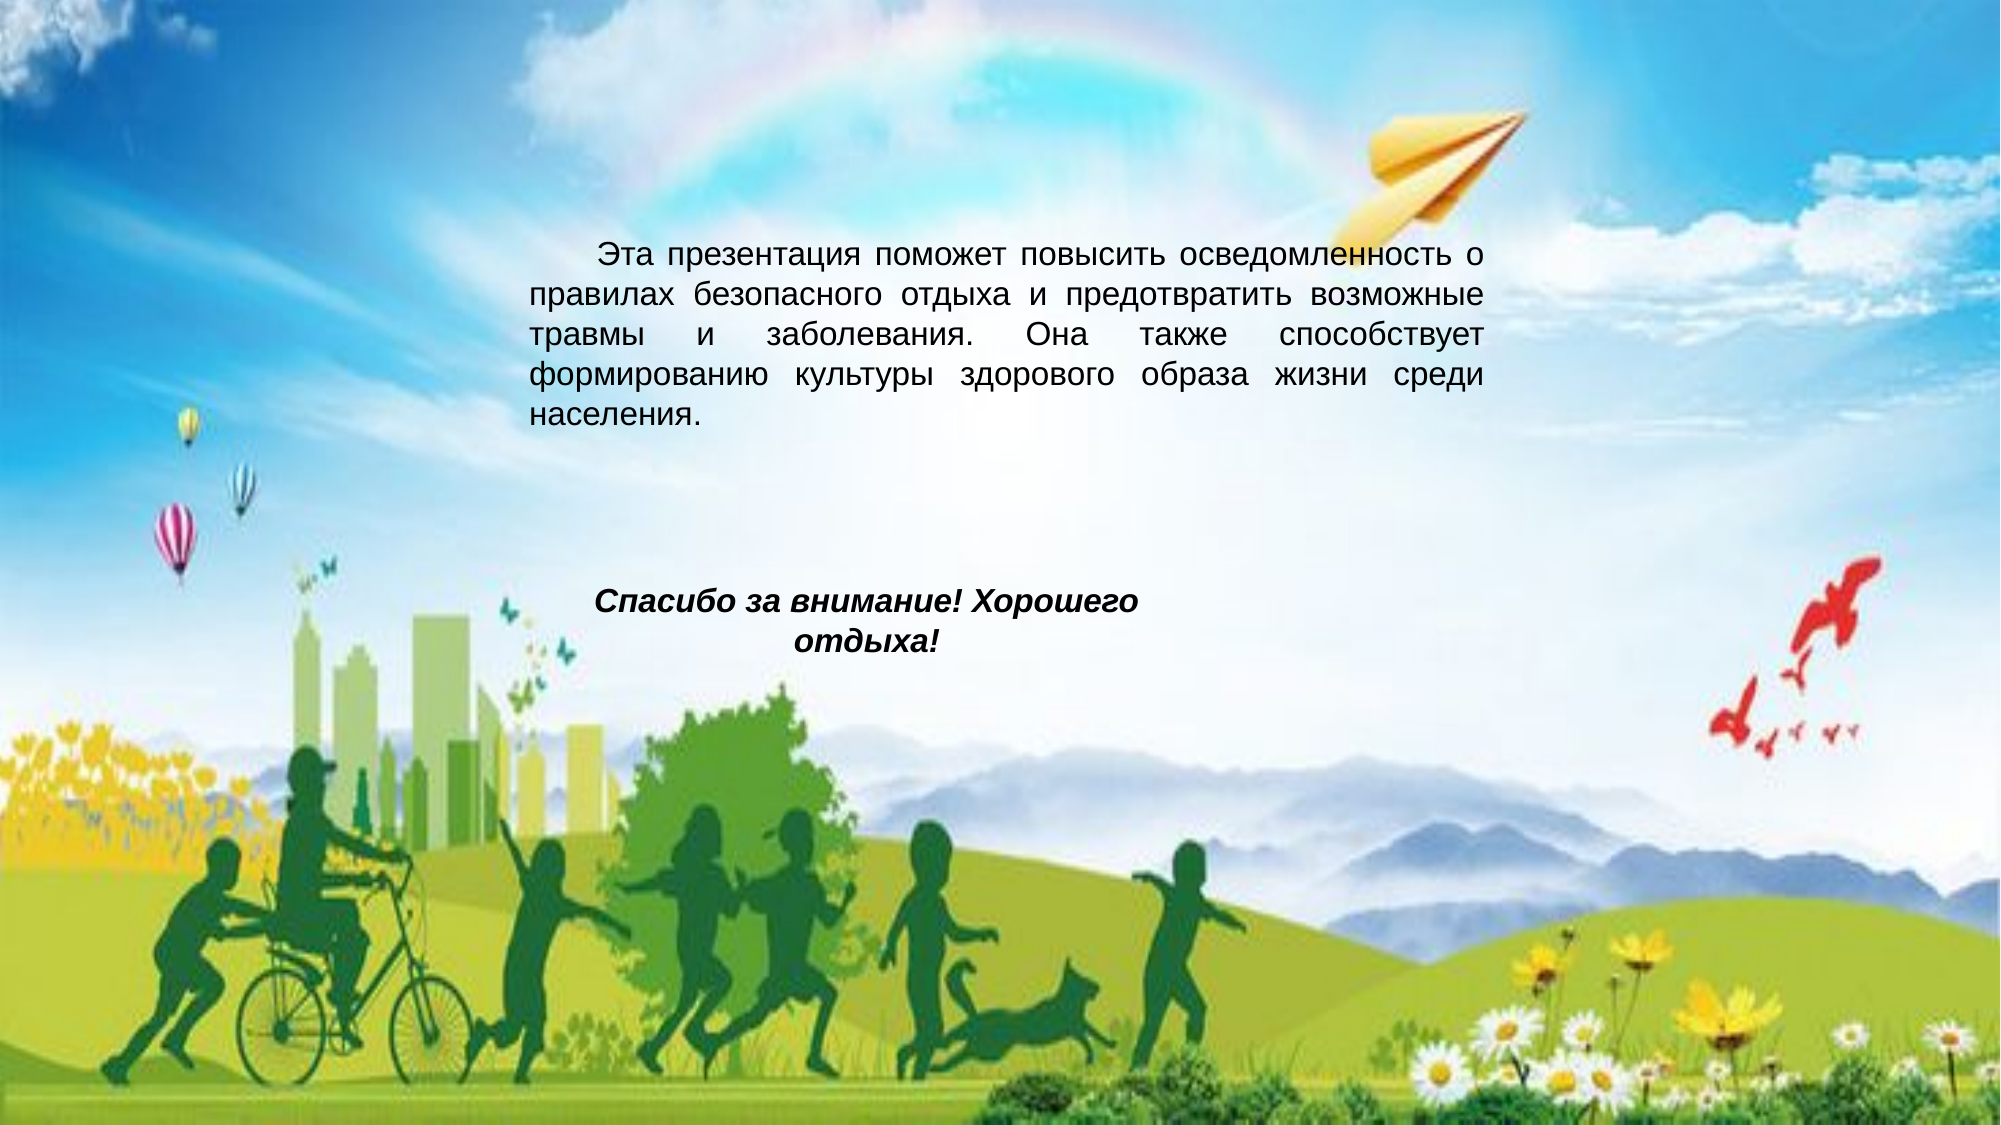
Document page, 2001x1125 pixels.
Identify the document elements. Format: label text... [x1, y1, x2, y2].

text_box Эта презентация поможет повысить осведомленность о правилах безопасного отдыха и предотвратить возможные травмы и заболевания. Она также способствует формированию культуры здорового образа жизни среди населения. [514, 224, 1501, 440]
text_box Спасибо за внимание! Хорошего отдыха! [529, 571, 1205, 667]
picture [0, 0, 2001, 1125]
